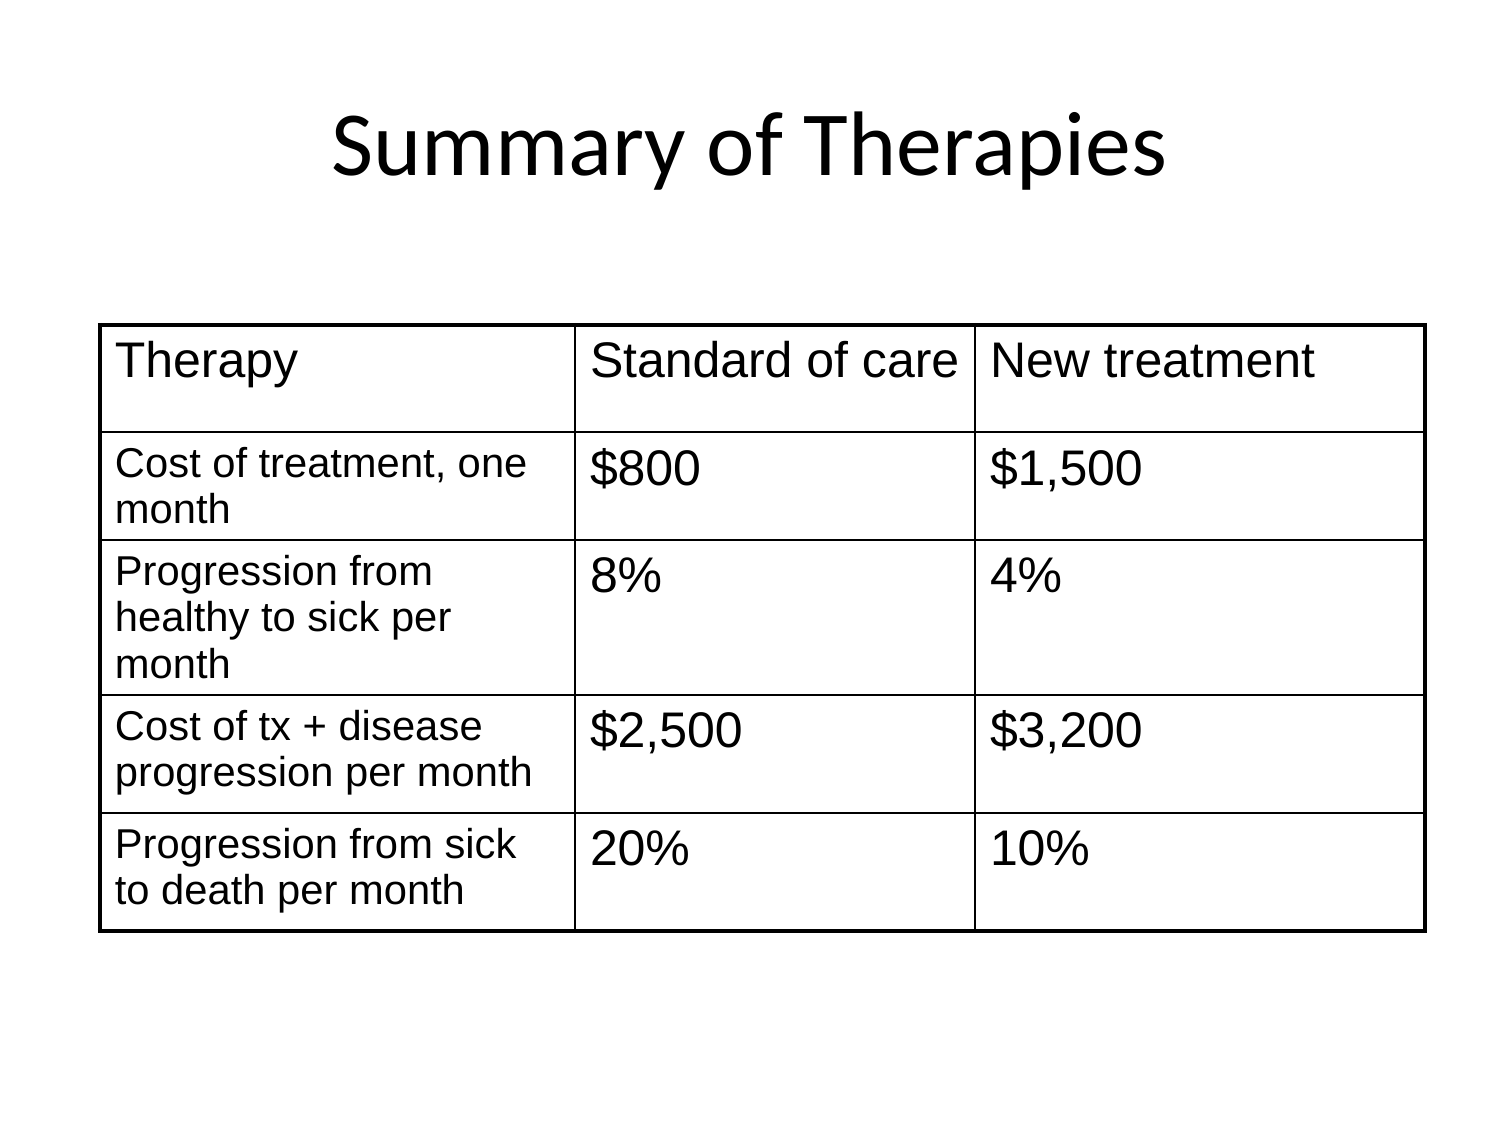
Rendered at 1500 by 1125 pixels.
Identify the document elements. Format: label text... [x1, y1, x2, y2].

table_cell Progression from sick to death per month [102, 814, 574, 929]
table_cell $1,500 [976, 433, 1423, 539]
table_header New treatment [976, 327, 1423, 431]
table_cell Cost of treatment, one month [102, 433, 574, 539]
table_cell $2,500 [576, 696, 974, 812]
table_cell $800 [576, 433, 974, 539]
table_header Therapy [102, 327, 574, 431]
table_cell 10% [976, 814, 1423, 929]
table_cell $3,200 [976, 696, 1423, 812]
table_cell 4% [976, 541, 1423, 694]
title Summary of Therapies [75, 45, 1425, 233]
table_cell Progression from healthy to sick per month [102, 541, 574, 694]
table_cell Cost of tx + disease progression per month [102, 696, 574, 812]
table_cell 20% [576, 814, 974, 929]
table_cell 8% [576, 541, 974, 694]
table_header Standard of care [576, 327, 974, 431]
